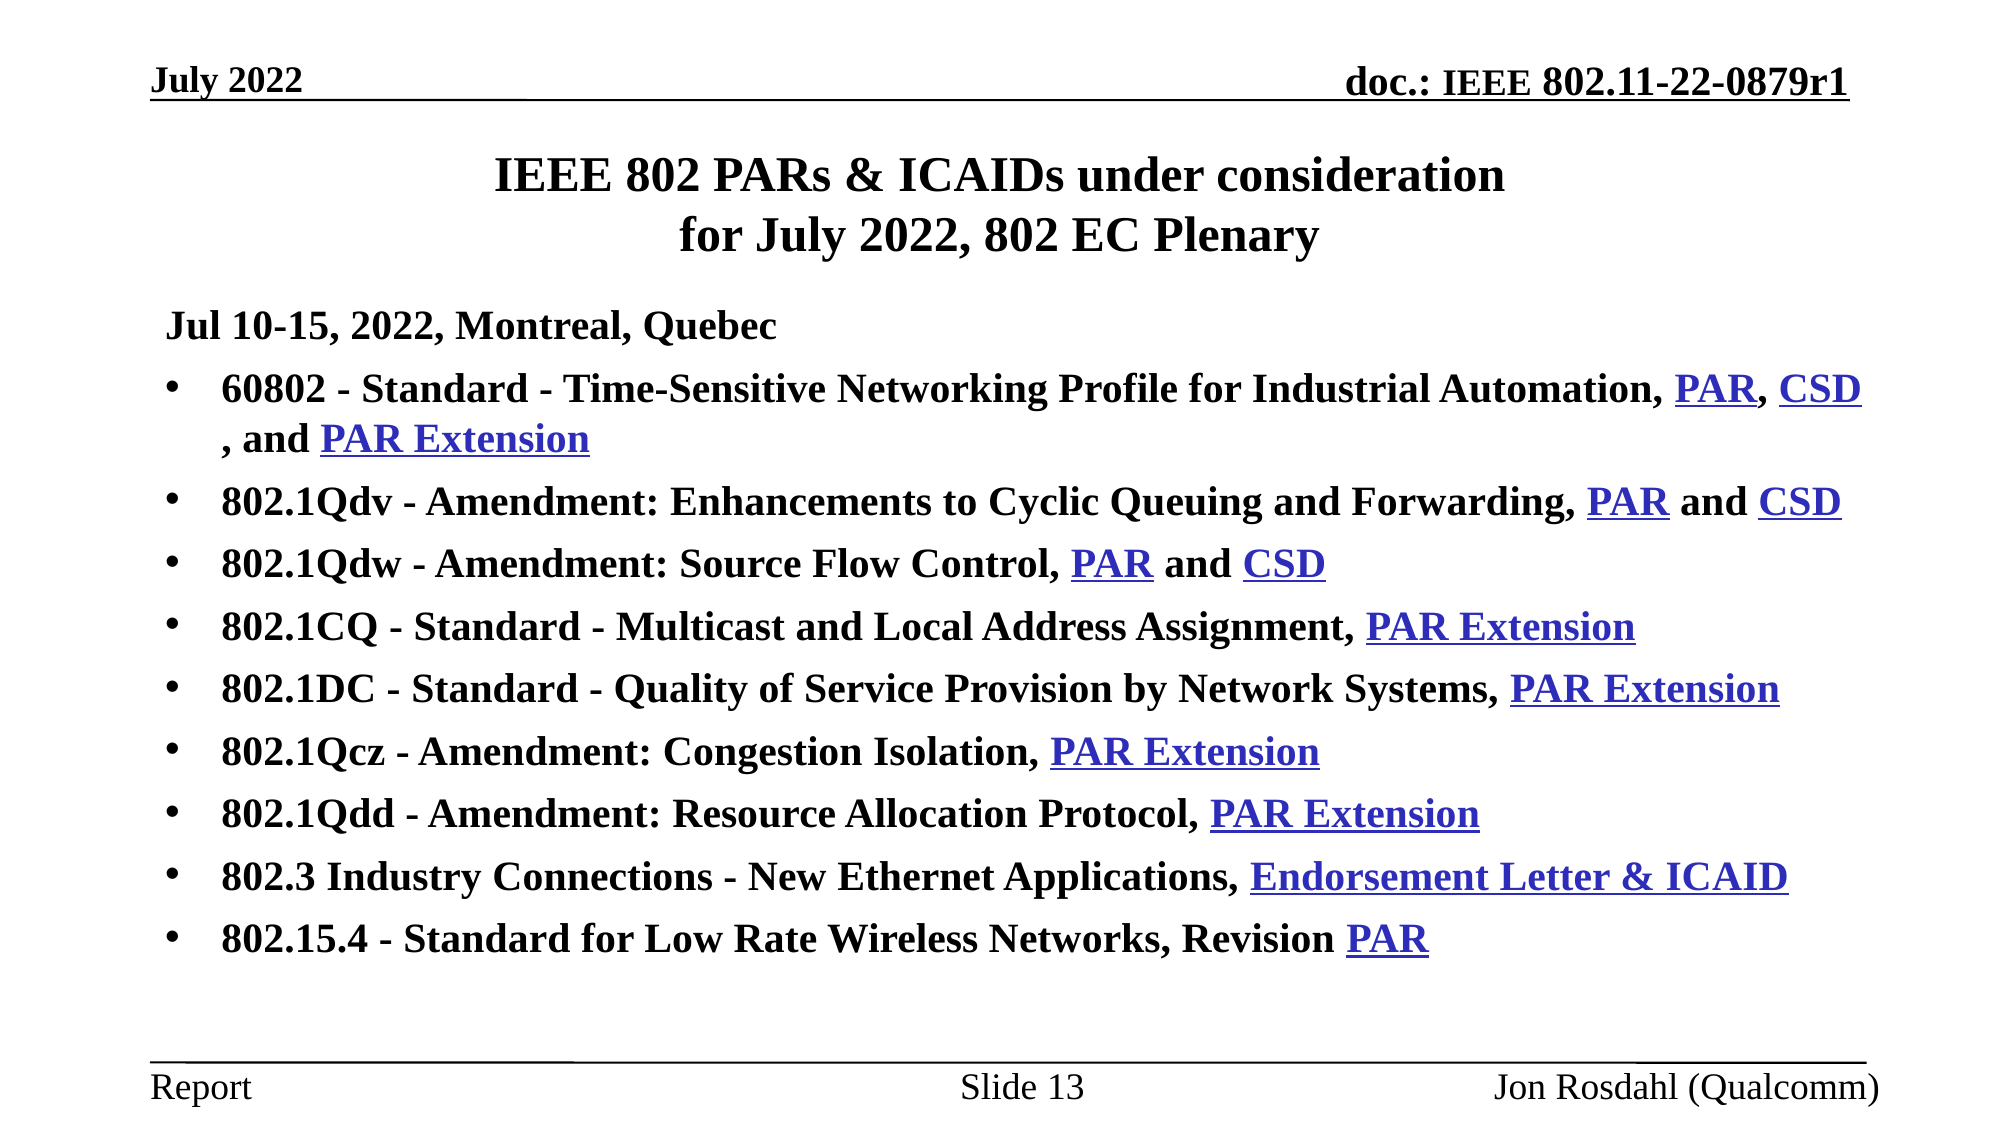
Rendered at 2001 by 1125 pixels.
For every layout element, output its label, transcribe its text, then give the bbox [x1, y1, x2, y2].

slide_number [149, 49, 431, 100]
slide_number Slide 13 [950, 1063, 1095, 1125]
list Jul 10-15, 2022, Montreal, Quebec 60802 - Standard - Time-Sensitive Networking Profile for Industrial Automation, PAR, CSD, and PAR Extension 802.1Qdv - Amendment: Enhancements to Cyclic Queuing and Forwarding, PAR and CSD 802.1Qdw - Amendment: Source Flow Control, PAR and CSD 802.1CQ - Standard - Multicast and Local Address Assignment, PAR Extension 802.1DC - Standard - Quality of Service Provision by Network Systems, PAR Extension 802.1Qcz - Amendment: Congestion Isolation, PAR Extension 802.1Qdd - Amendment: Resource Allocation Protocol, PAR Extension 802.3 Industry Connections - New Ethernet Applications, Endorsement Letter & ICAID 802.15.4 - Standard for Low Rate Wireless Networks, Revision PAR [149, 290, 1881, 1063]
title IEEE 802 PARs & ICAIDs under consideration for July 2022, 802 EC Plenary [149, 112, 1850, 290]
footer Jon Rosdahl (Qualcomm) [1436, 1063, 1881, 1108]
